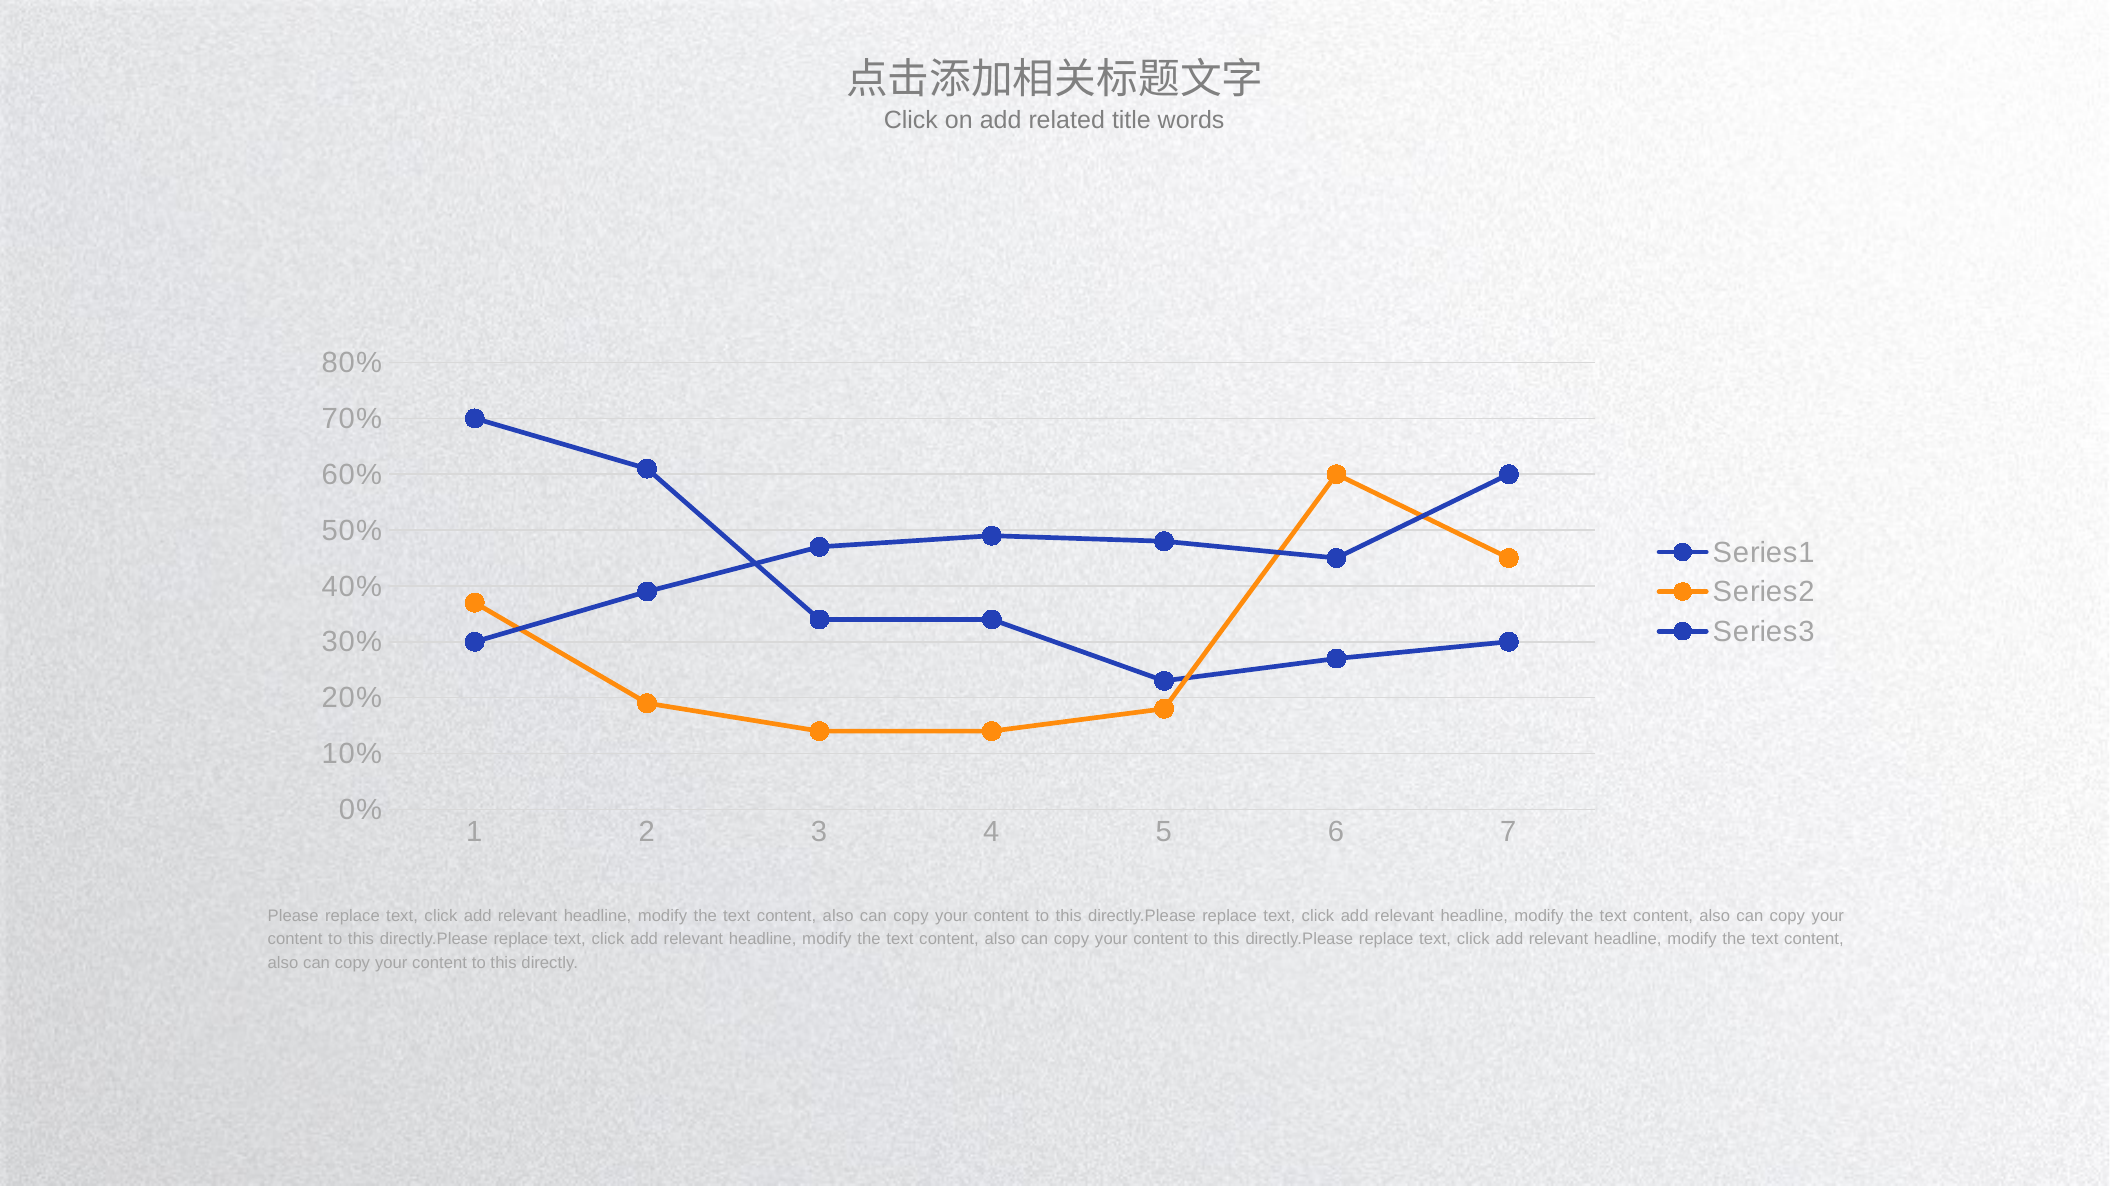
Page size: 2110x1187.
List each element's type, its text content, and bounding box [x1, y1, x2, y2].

text_box Click on add related title words [864, 95, 1246, 158]
chart [201, 305, 1846, 878]
text_box Please replace text, click add relevant headline, modify the text content, also can copy your content to this directly.Please replace text, click add relevant headline, modify the text content, also can copy your content to this directly.Please replace text, click add relevant headline, modify the text content, also can copy your content to this directly.Please replace text, click add relevant headline, modify the text content, also can copy your content to this directly. [267, 900, 1847, 973]
text_box 点击添加相关标题文字 [803, 44, 1307, 107]
picture [0, 0, 2110, 1186]
